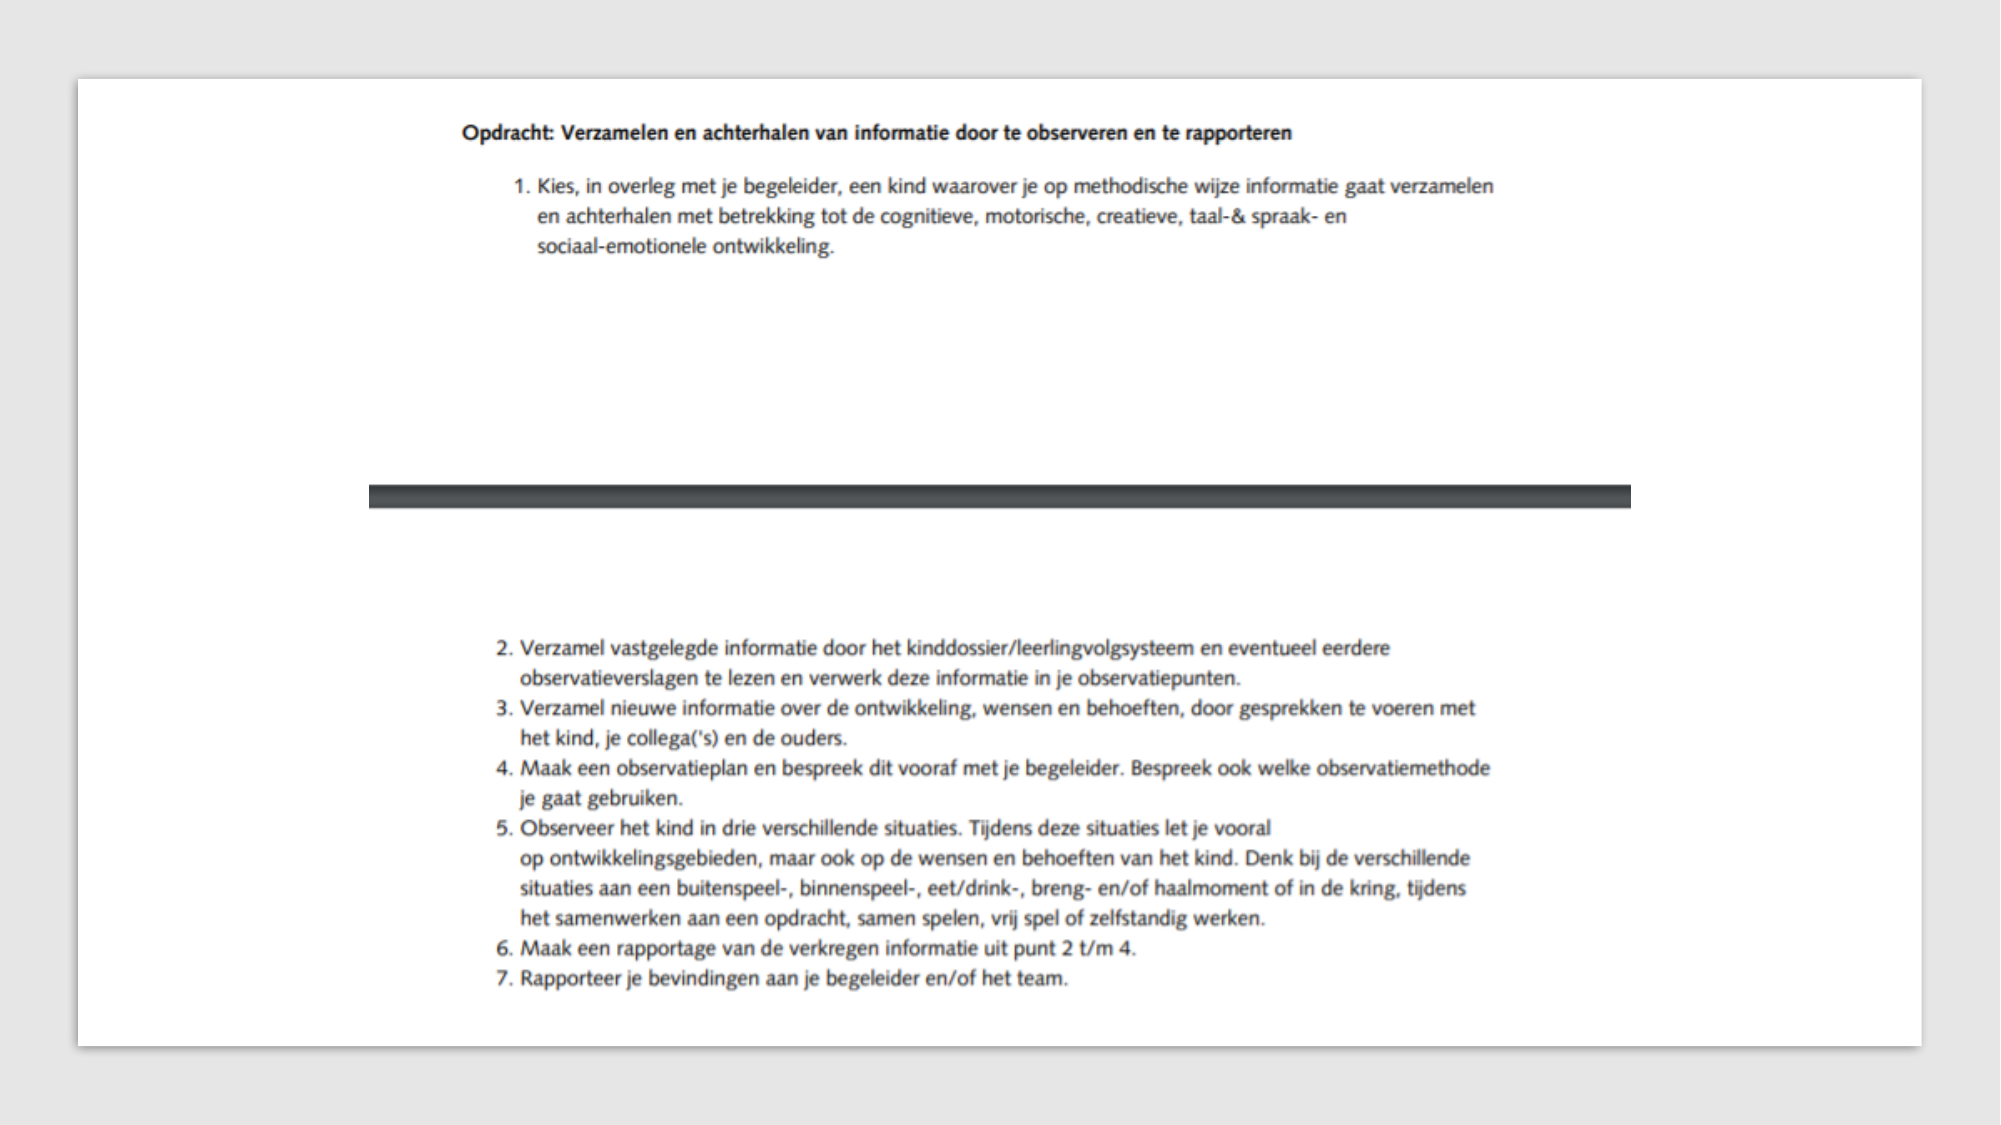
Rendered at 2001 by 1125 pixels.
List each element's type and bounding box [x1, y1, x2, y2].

text_box [0, 0, 2000, 1125]
text_box [77, 78, 1923, 1047]
picture [369, 105, 1631, 1020]
